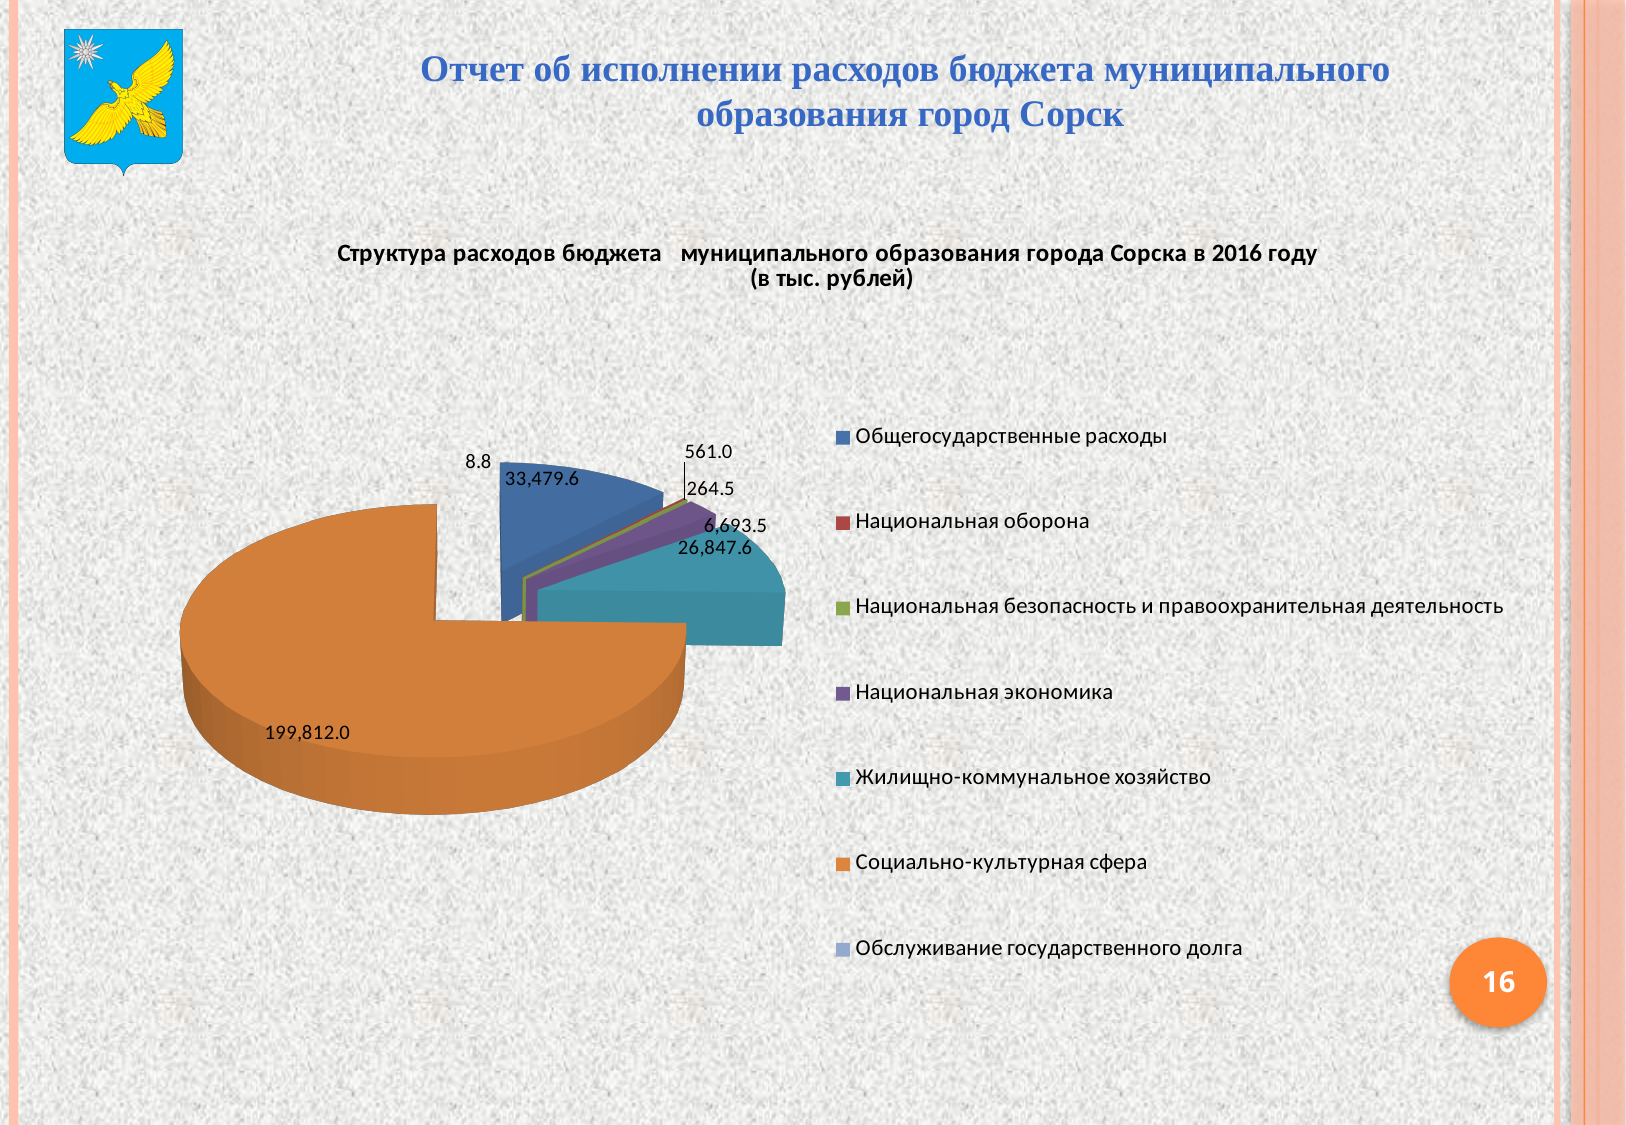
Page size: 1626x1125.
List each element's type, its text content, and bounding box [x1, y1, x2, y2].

text_box Отчет об исполнении расходов бюджета муниципального образования город Сорск [273, 36, 1548, 142]
chart [76, 224, 1551, 1061]
picture [19, 0, 1554, 1125]
picture [1561, 0, 1570, 1125]
picture [0, 0, 8, 1125]
